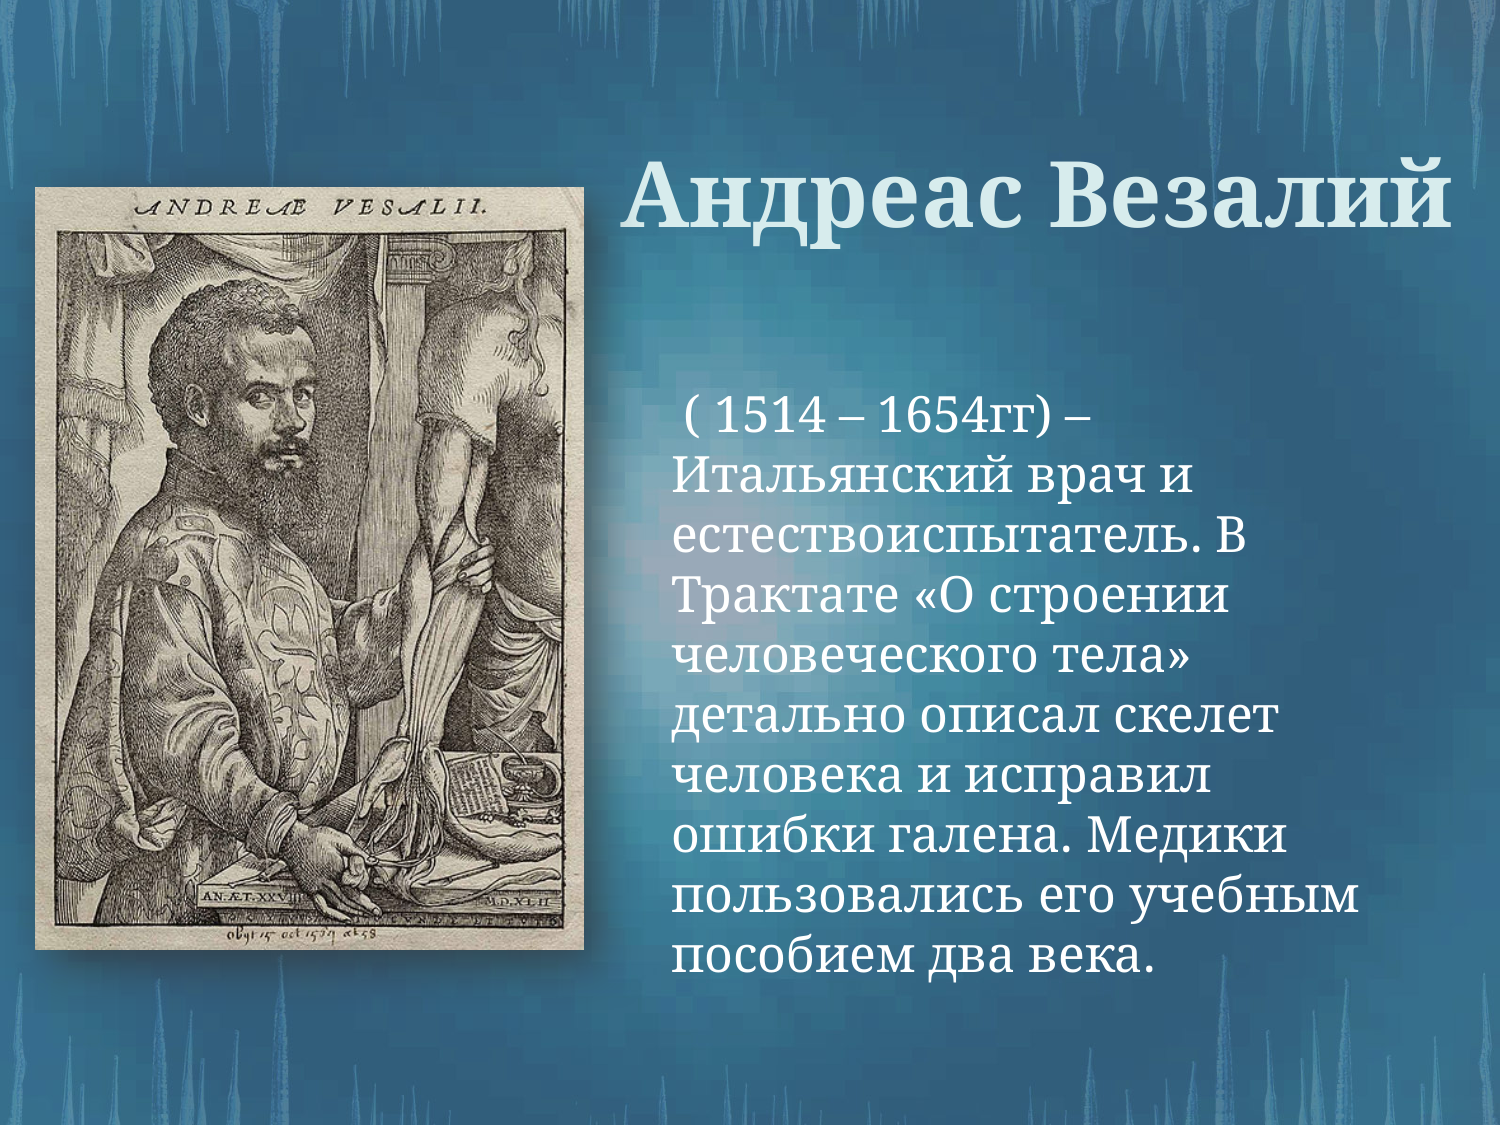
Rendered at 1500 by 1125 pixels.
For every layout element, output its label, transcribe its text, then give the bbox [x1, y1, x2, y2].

text_box Андреас Везалий [605, 128, 1469, 254]
picture [0, 0, 1500, 1125]
text_box ( 1514 – 1654гг) – Итальянский врач и естествоиспытатель. В Трактате «О строении человеческого тела» детально описал скелет человека и исправил ошибки галена. Медики пользовались его учебным пособием два века. [656, 374, 1395, 990]
